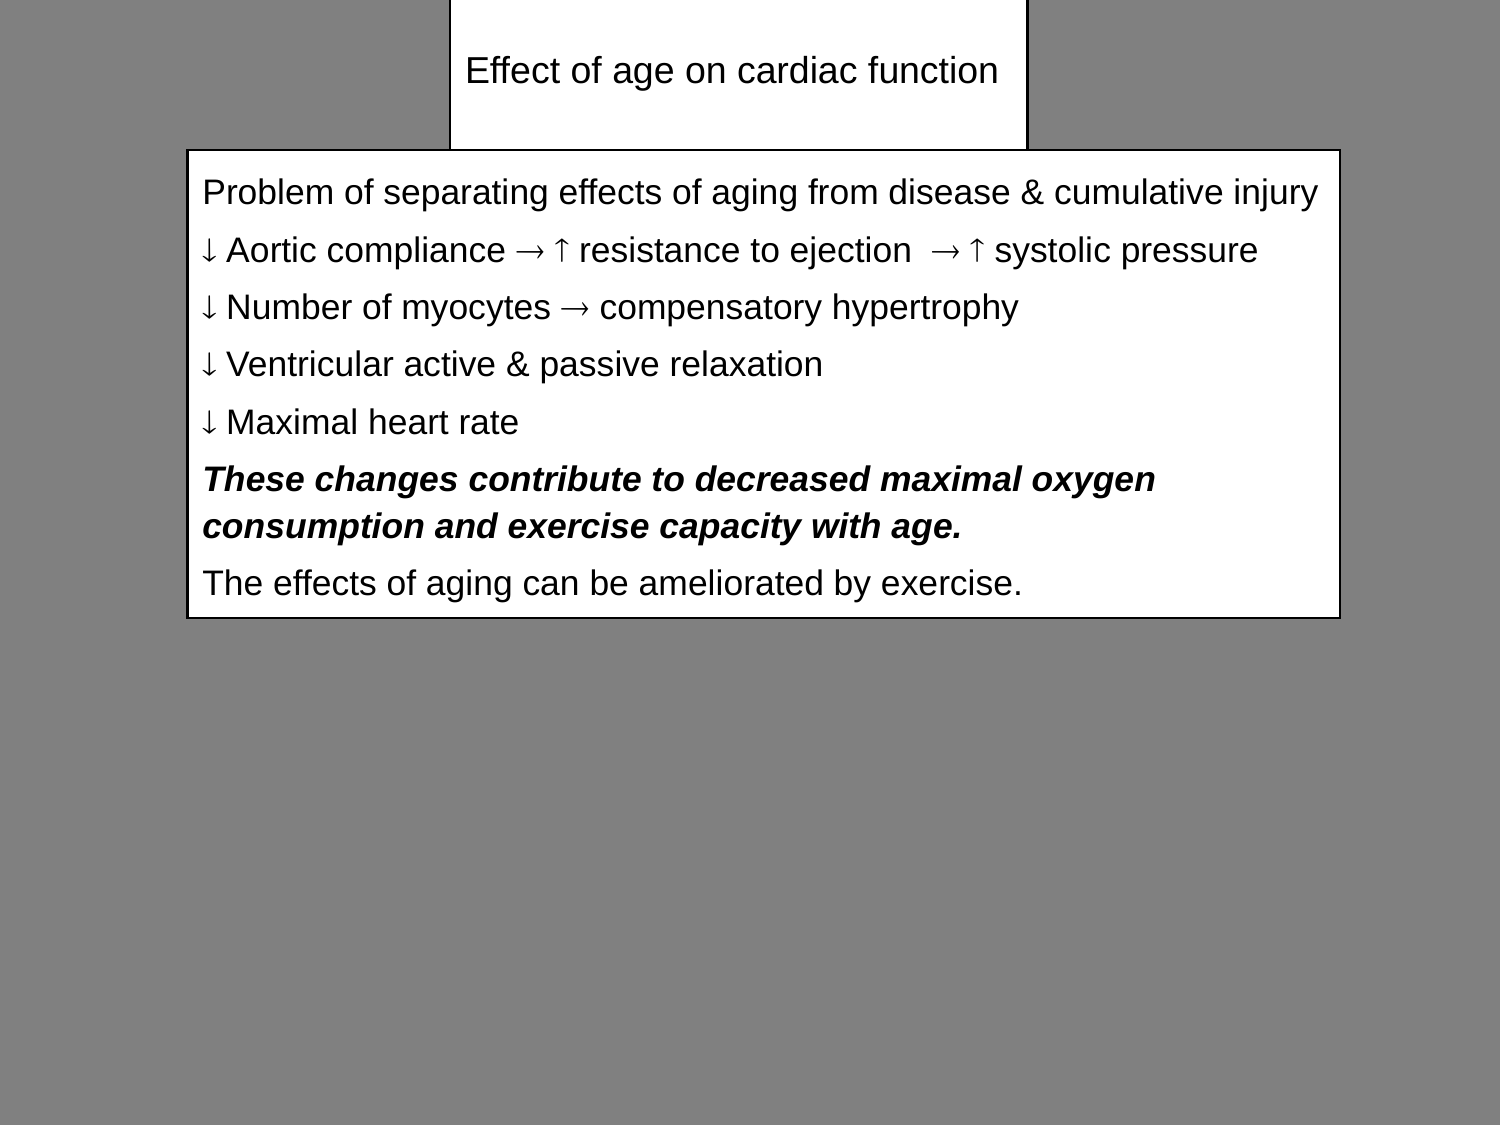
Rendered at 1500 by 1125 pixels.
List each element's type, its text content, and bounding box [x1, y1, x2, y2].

title Effect of age on cardiac function [449, 0, 1029, 149]
text_box Problem of separating effects of aging from disease & cumulative injury  Aortic compliance   resistance to ejection   systolic pressure  Number of myocytes  compensatory hypertrophy  Ventricular active & passive relaxation  Maximal heart rate These changes contribute to decreased maximal oxygen consumption and exercise capacity with age. The effects of aging can be ameliorated by exercise. [187, 149, 1341, 618]
